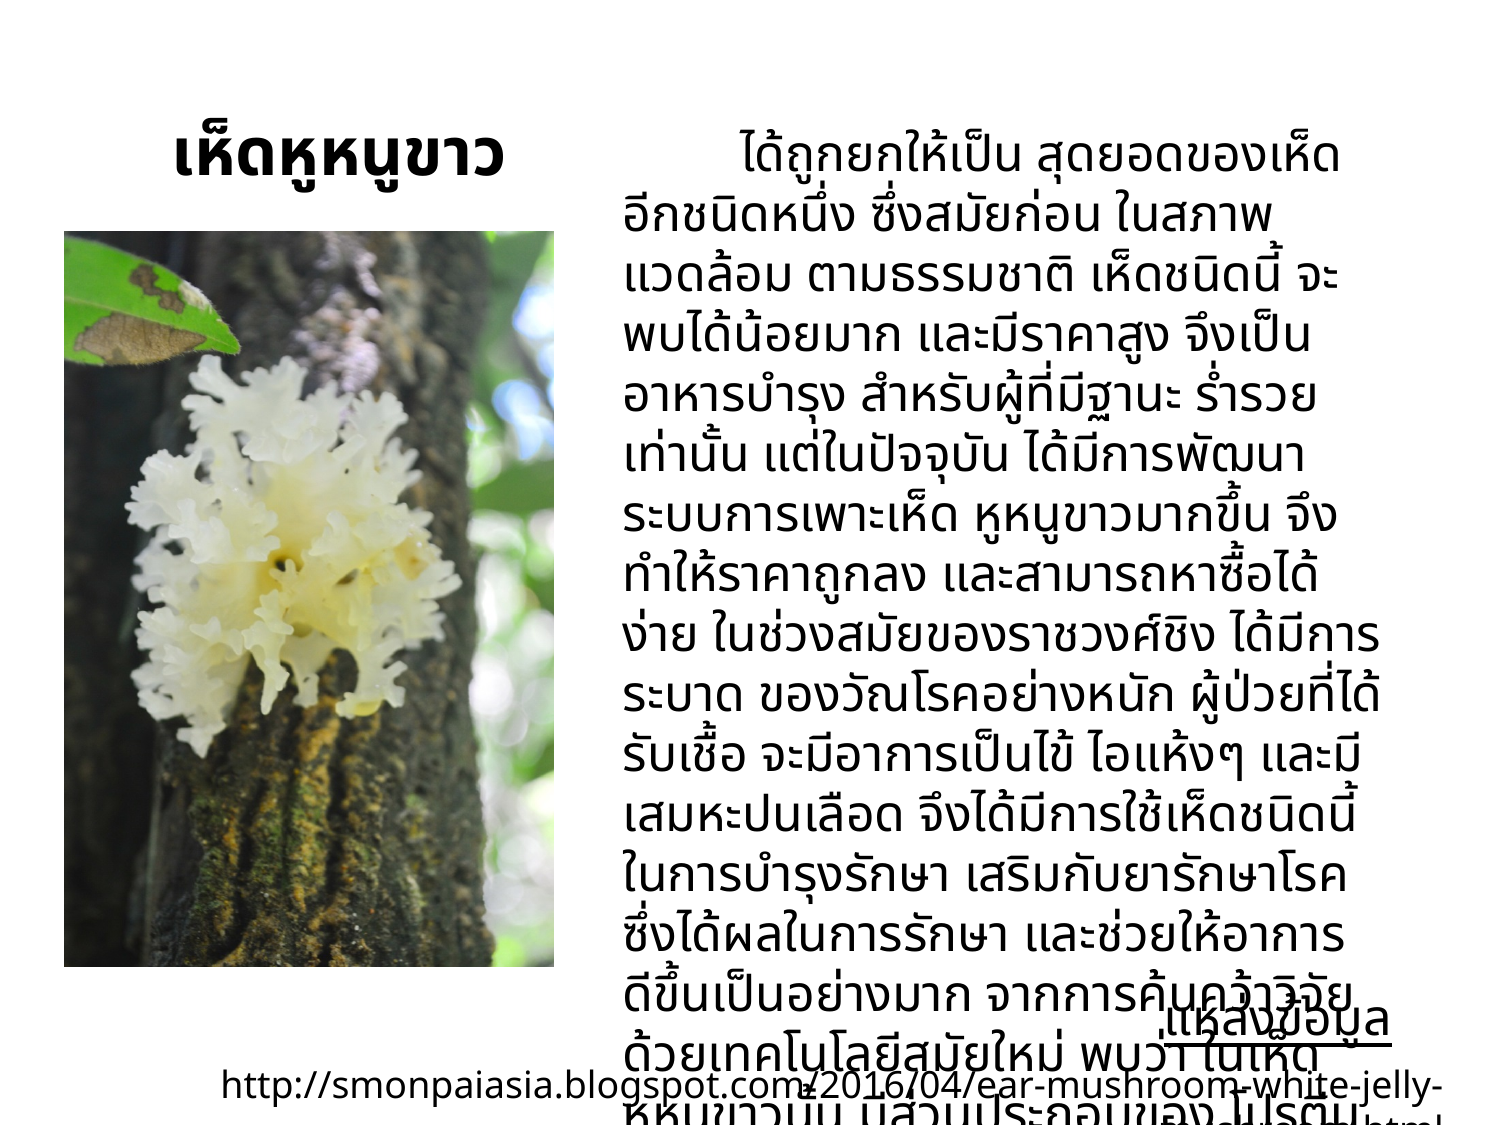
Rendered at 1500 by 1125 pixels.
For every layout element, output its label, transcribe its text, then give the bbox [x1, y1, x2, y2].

text_box เห็ดหูหนูขาว [156, 101, 522, 197]
picture [64, 231, 554, 967]
text_box แหล่งข้อมูล http://smonpaiasia.blogspot.com/2016/04/ear-mushroom-white-jelly-mushroom.html [64, 978, 608, 1125]
text_box แหล่งข้อมูล http://smonpaiasia.blogspot.com/2016/04/ear-mushroom-white-jelly-mushroom.html [1400, 978, 1459, 1125]
text_box ได้ถูกยกให้เป็น สุดยอดของเห็ด อีกชนิดหนึ่ง ซึ่งสมัยก่อน ในสภาพแวดล้อม ตามธรรมชาติ เห็ดชนิดนี้ จะพบได้น้อยมาก และมีราคาสูง จึงเป็นอาหารบำรุง สำหรับผู้ที่มีฐานะ ร่ำรวยเท่านั้น แต่ในปัจจุบัน ได้มีการพัฒนา ระบบการเพาะเห็ด หูหนูขาวมากขึ้น จึงทำให้ราคาถูกลง และสามารถหาซื้อได้ง่าย ในช่วงสมัยของราชวงศ์ชิง ได้มีการระบาด ของวัณโรคอย่างหนัก ผู้ป่วยที่ได้รับเชื้อ จะมีอาการเป็นไข้ ไอแห้งๆ และมีเสมหะปนเลือด จึงได้มีการใช้เห็ดชนิดนี้ ในการบำรุงรักษา เสริมกับยารักษาโรค ซึ่งได้ผลในการรักษา และช่วยให้อาการ ดีขึ้นเป็นอย่างมาก จากการค้นคว้าวิจัย ด้วยเทคโนโลยีสมัยใหม่ พบว่า ในเห็ดหูหนูขาวนั้น มีส่วนประกอบของ โปรตีน น้ำตาล ไขมัน ไฟเบอร์ กรดอะมิโน วิตามิน และสารจำเป็นต่างๆ ของร่างกาย รวมทั้งมีน้ำมันยาง อย่างอุดมสมบูรณ์อีกด้วย [608, 54, 1400, 1125]
